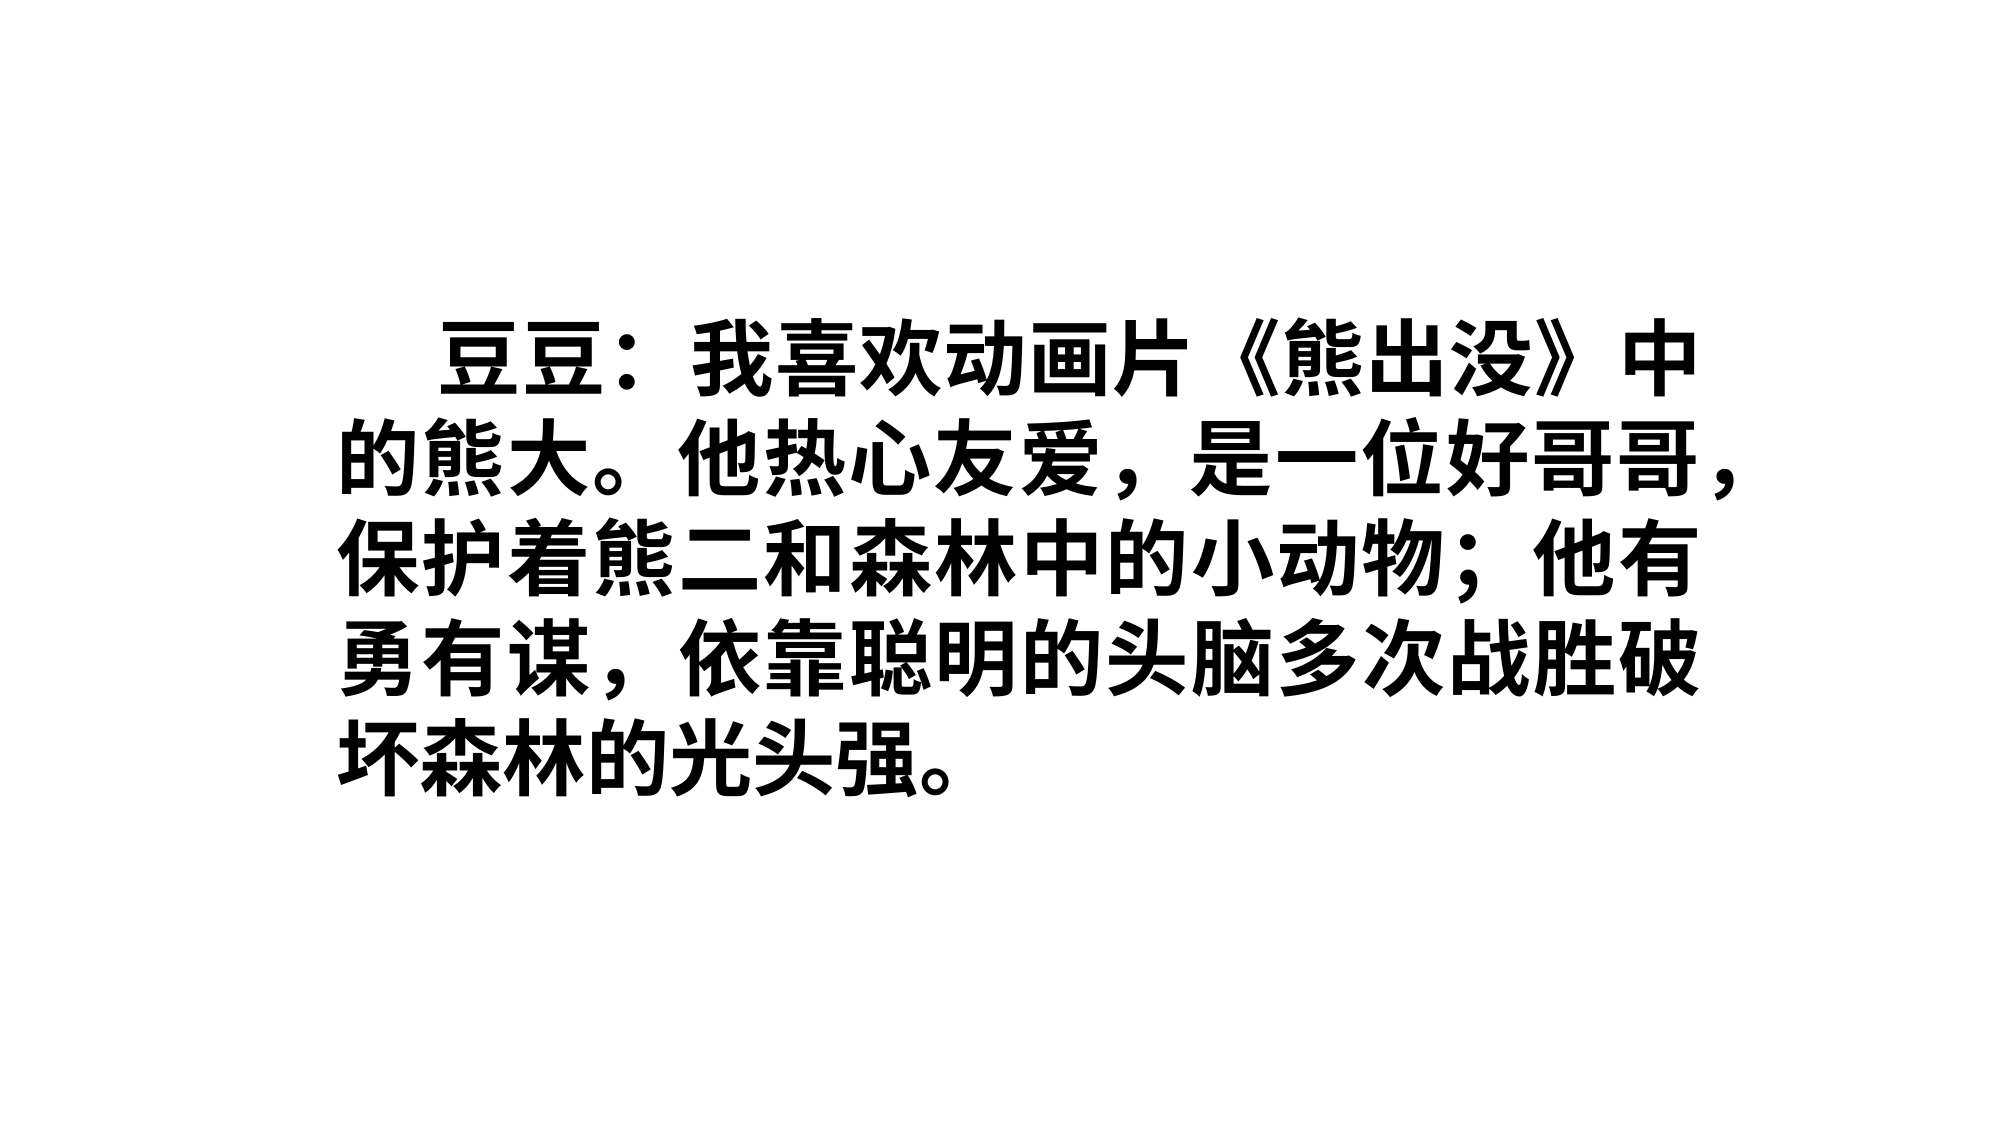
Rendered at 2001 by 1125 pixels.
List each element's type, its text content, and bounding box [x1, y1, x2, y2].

text_box 豆豆：我喜欢动画片《熊出没》中的熊大。他热心友爱，是一位好哥哥，保护着熊二和森林中的小动物；他有勇有谋，依靠聪明的头脑多次战胜破坏森林的光头强。 [321, 298, 1717, 914]
